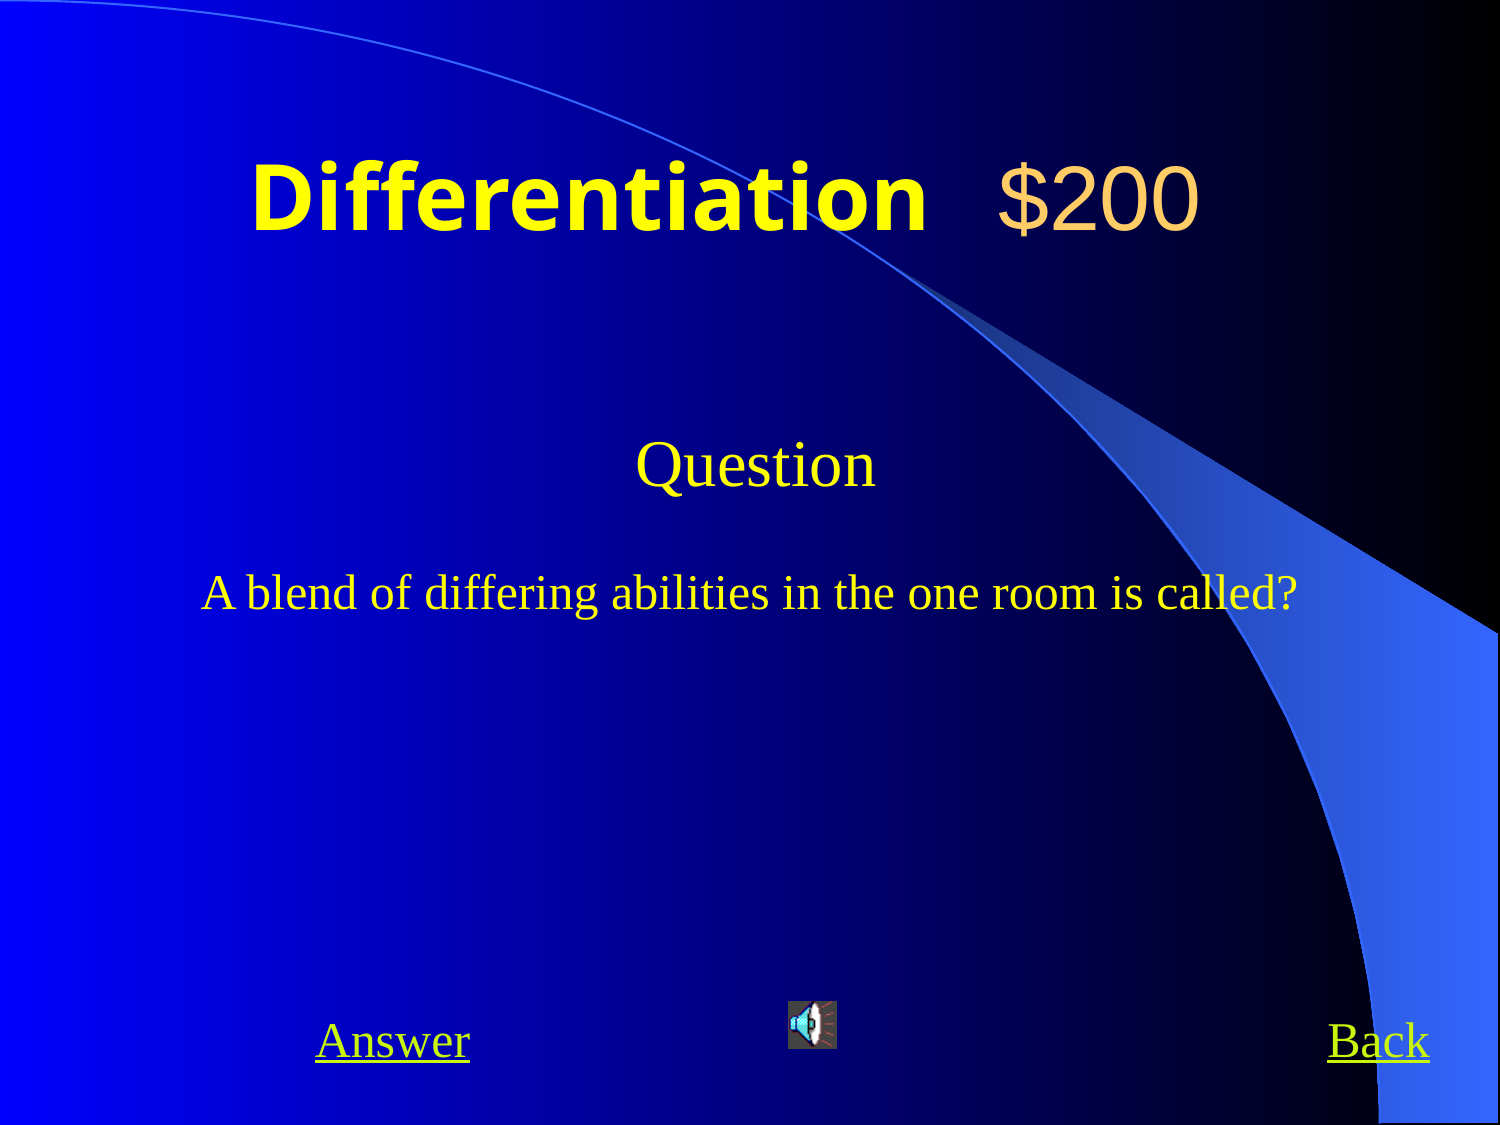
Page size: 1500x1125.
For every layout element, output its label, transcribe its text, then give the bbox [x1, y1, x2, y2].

picture [787, 999, 838, 1051]
text_box Answer [300, 999, 625, 1075]
title Differentiation $200 [87, 99, 1363, 288]
text_box Back [1312, 999, 1446, 1075]
text_box Question A blend of differing abilities in the one room is called? [99, 412, 1413, 628]
